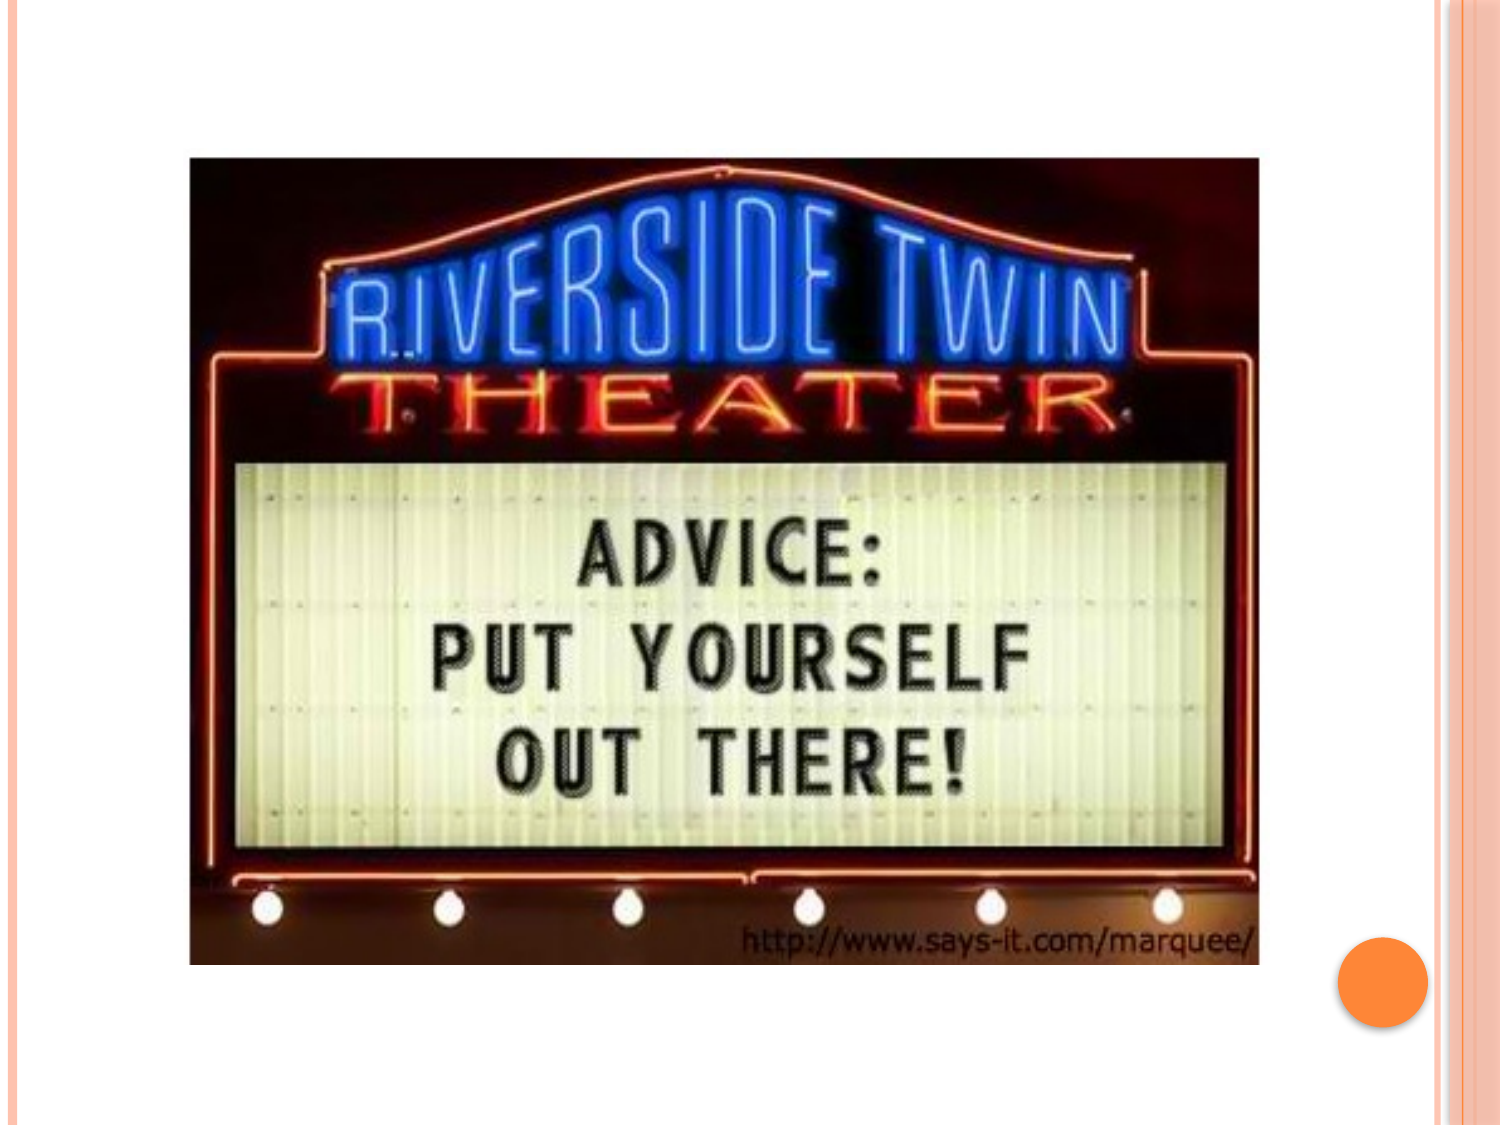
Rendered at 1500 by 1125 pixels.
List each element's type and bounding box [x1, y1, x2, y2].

picture [182, 148, 1271, 965]
